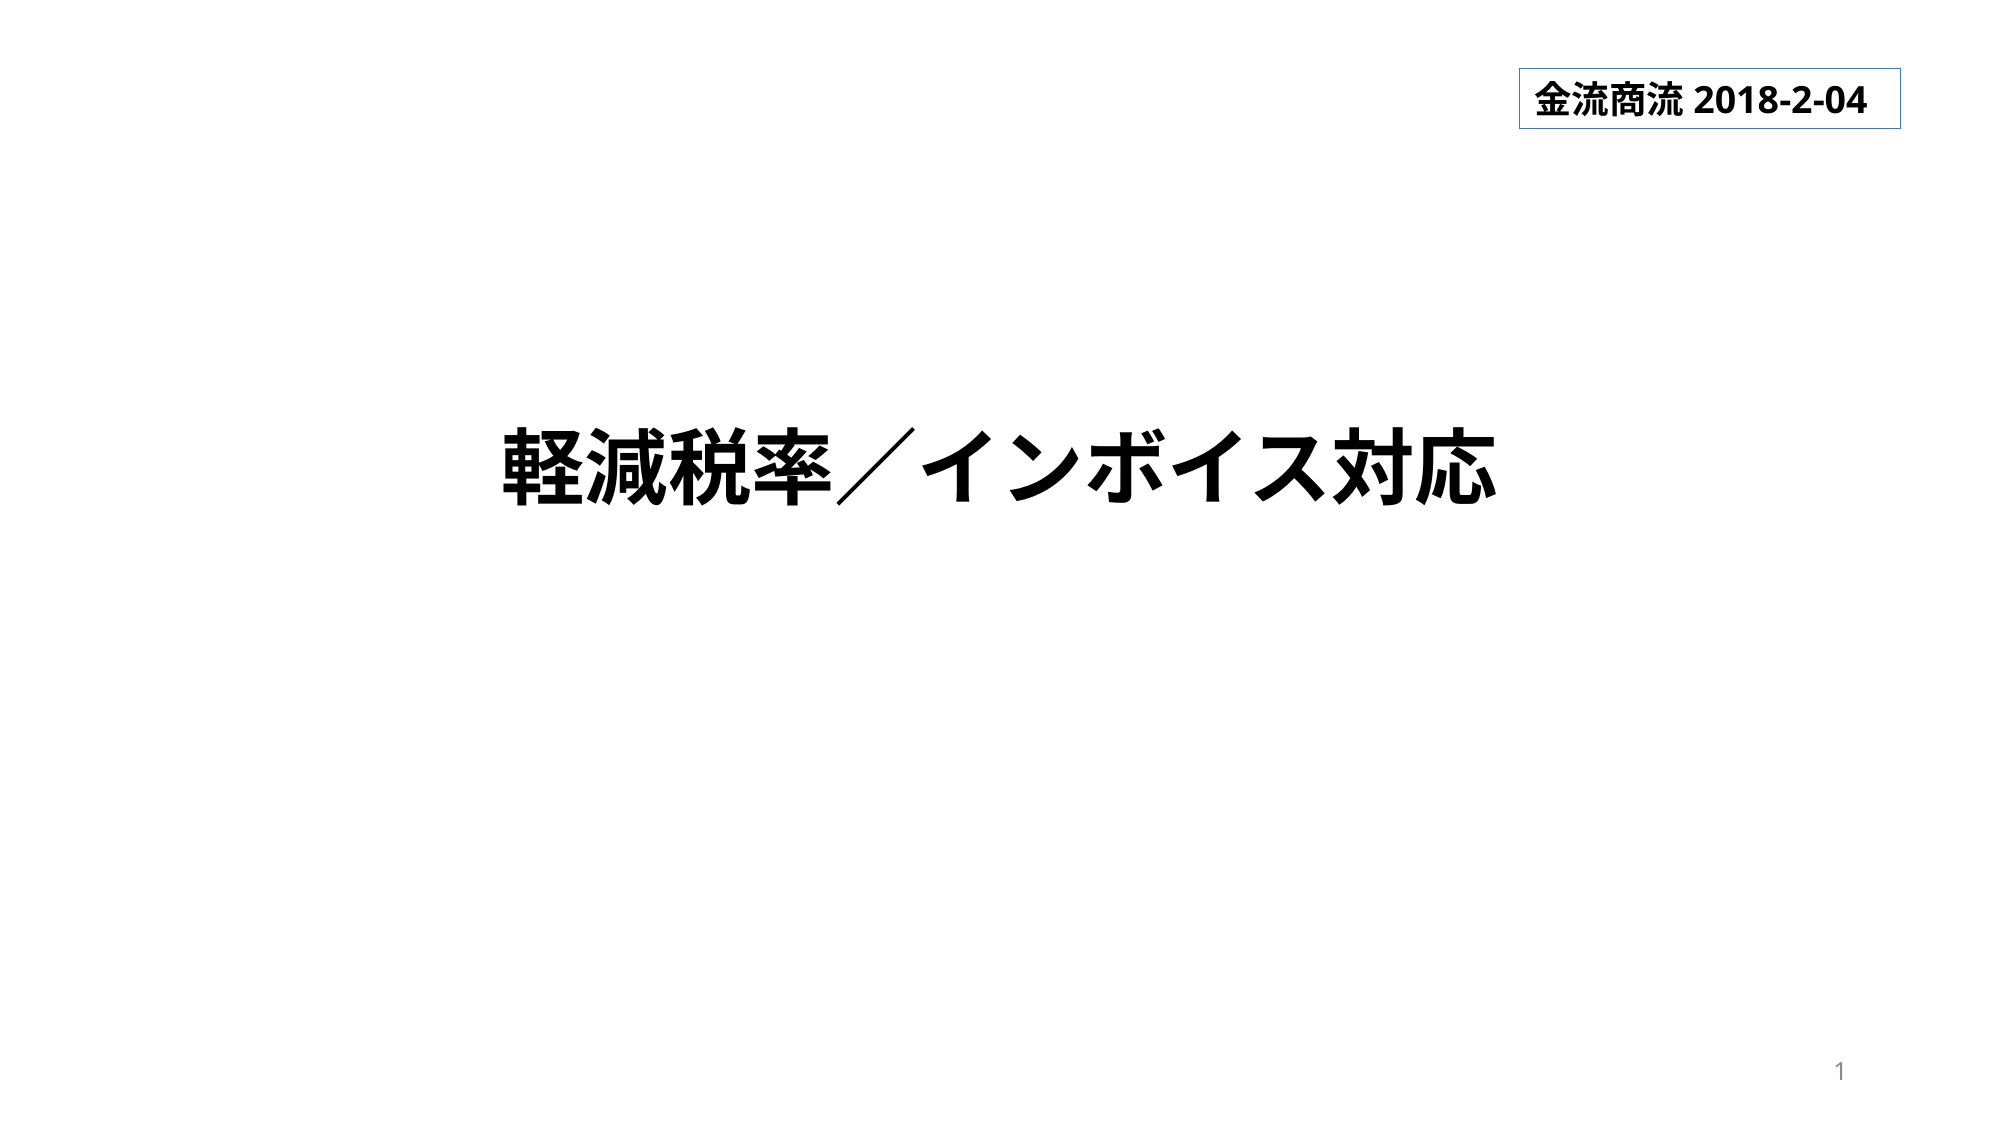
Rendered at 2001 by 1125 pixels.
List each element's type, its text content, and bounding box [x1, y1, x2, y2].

text_box 金流商流2018-2-04 [1519, 68, 1901, 129]
text_box 軽減税率／インボイス対応 [337, 408, 1663, 523]
slide_number 1 [1412, 1042, 1863, 1103]
